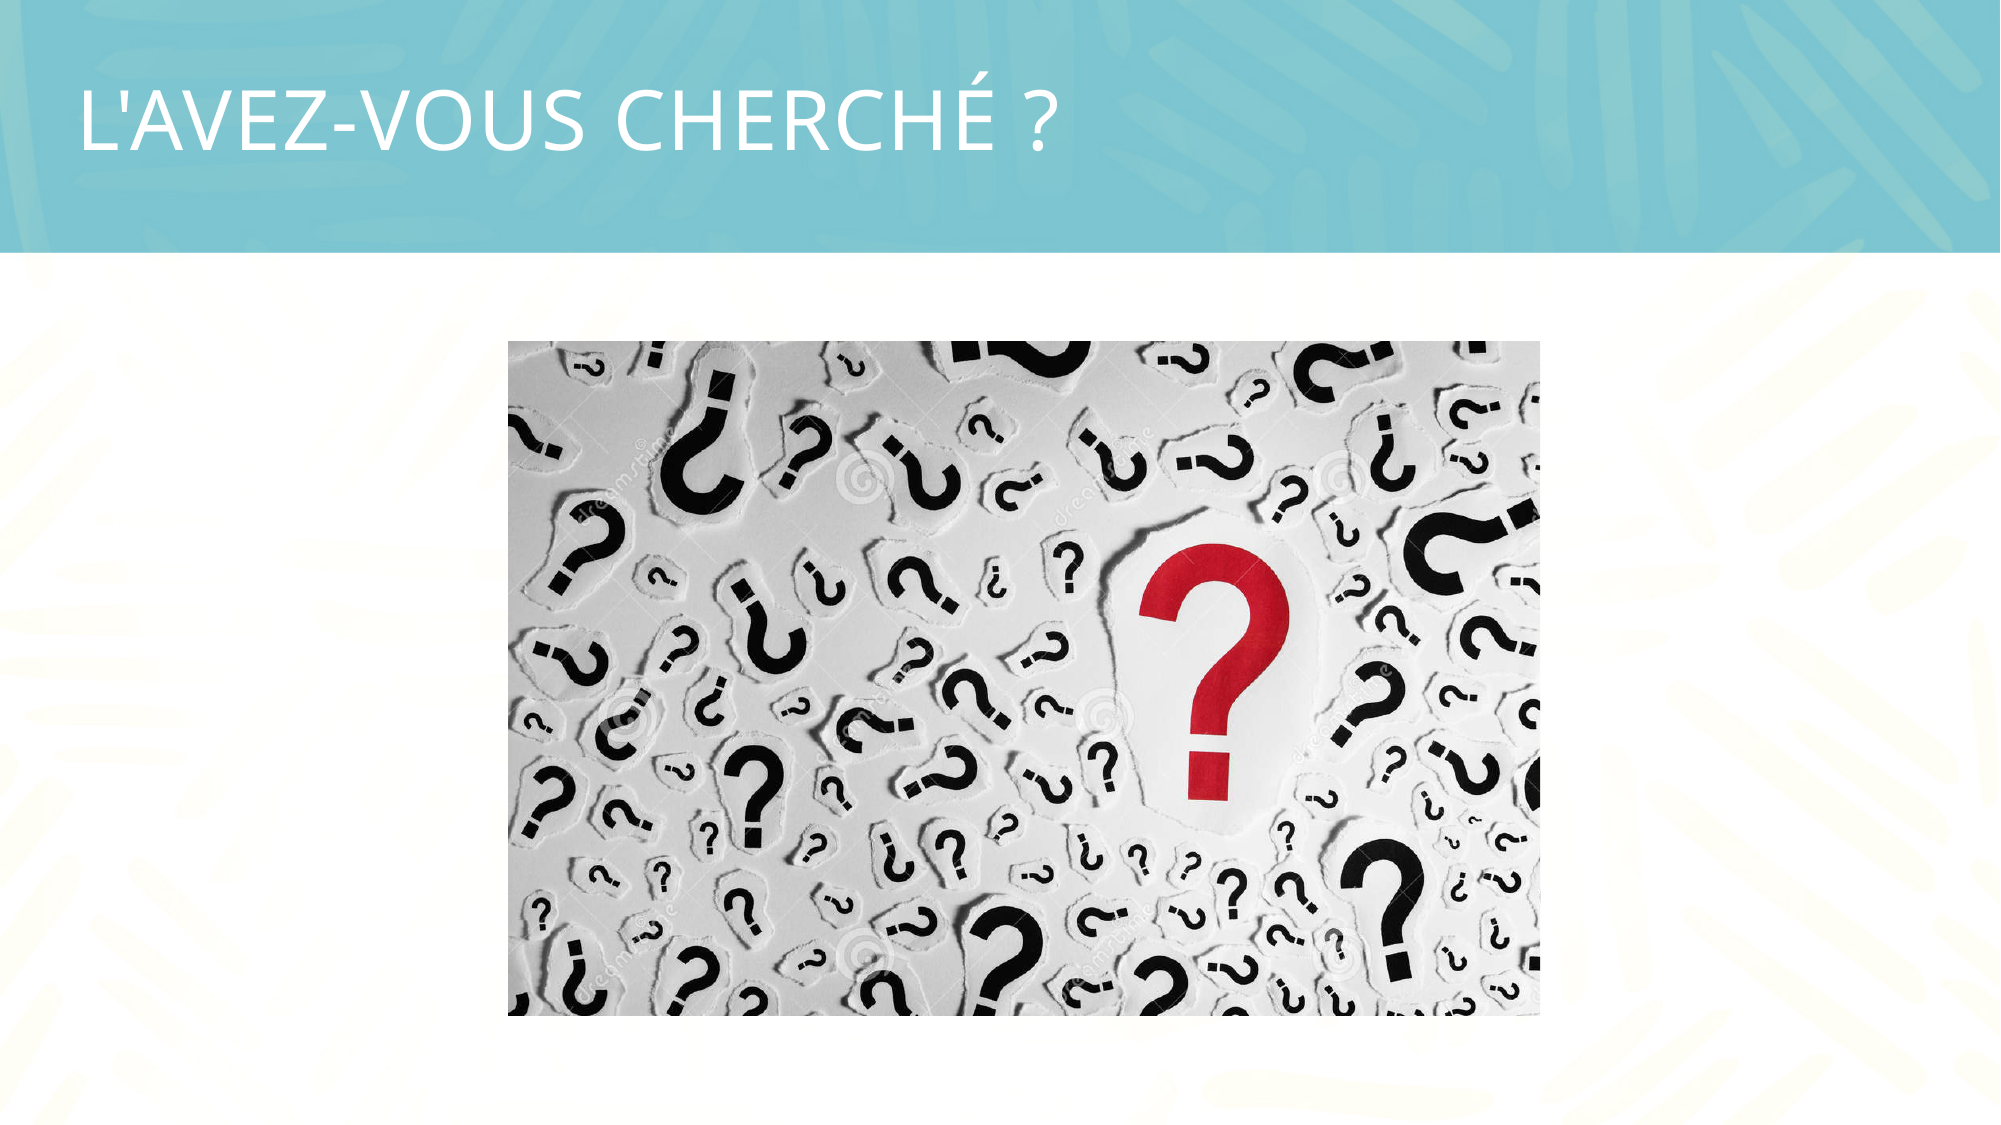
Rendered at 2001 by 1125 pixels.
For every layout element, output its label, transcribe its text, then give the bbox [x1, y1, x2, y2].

picture [0, 0, 2000, 1125]
title L'avez-vous cherché ? [61, 33, 1938, 220]
